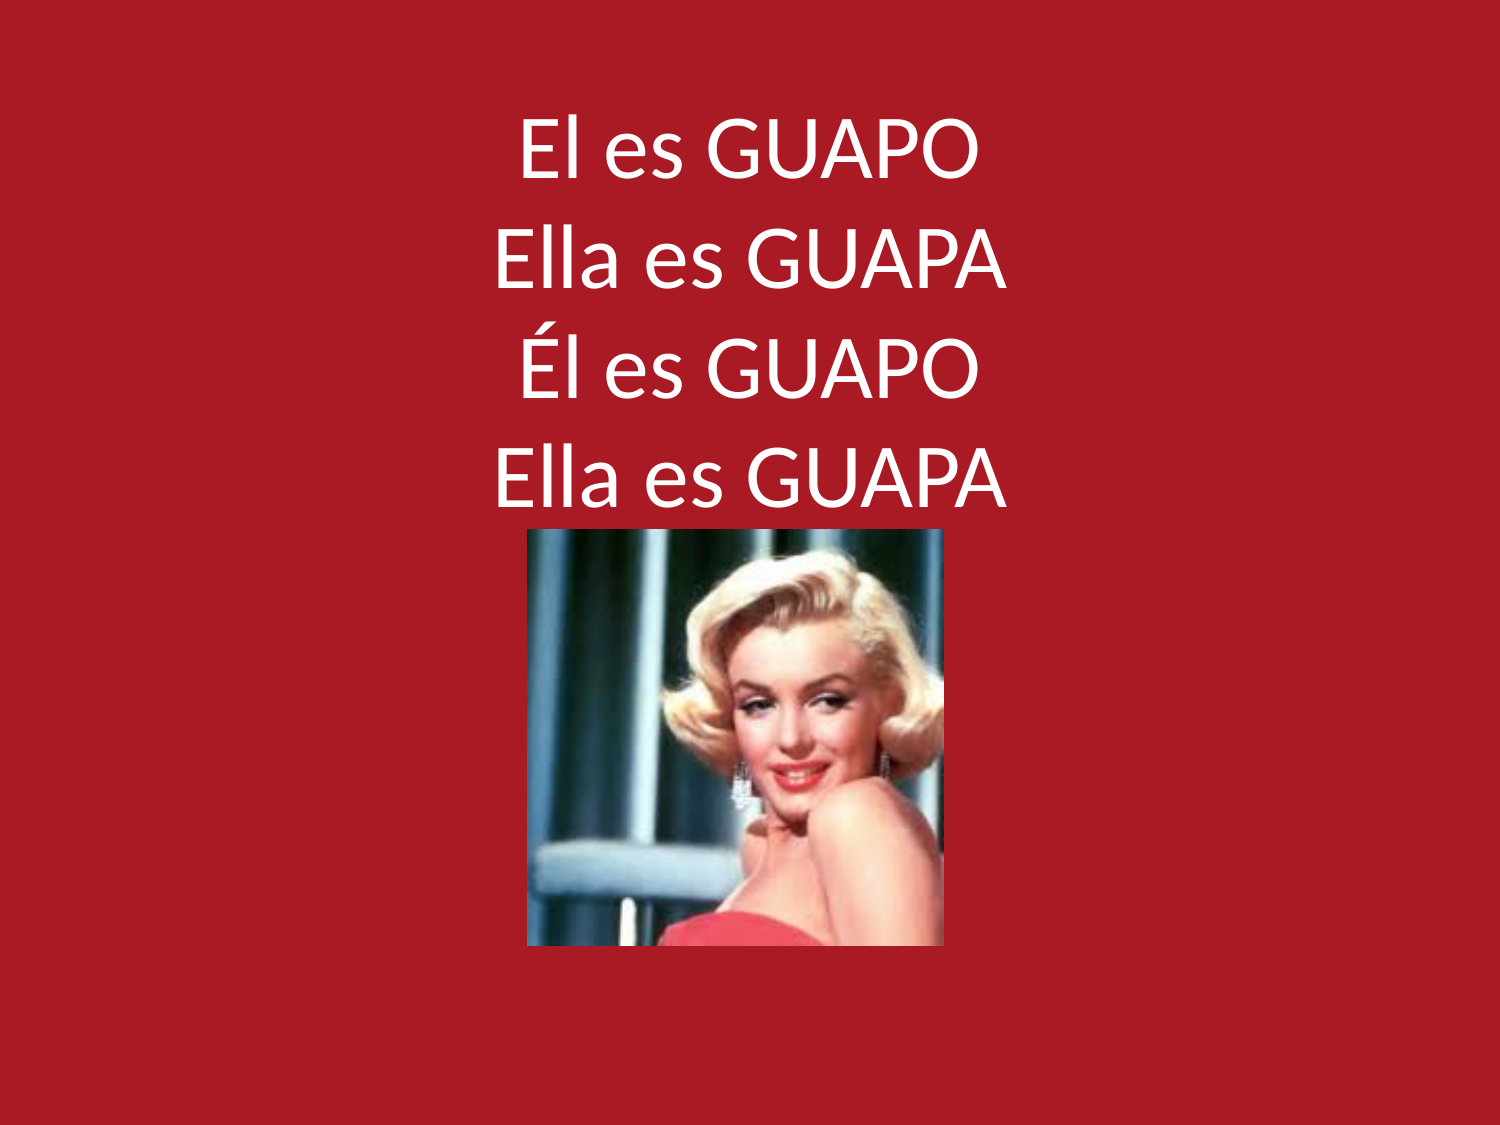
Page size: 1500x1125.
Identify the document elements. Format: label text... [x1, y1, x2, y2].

title El es GUAPO Ella es GUAPA Él es GUAPO Ella es GUAPA [75, 45, 1425, 1008]
picture [526, 528, 945, 947]
